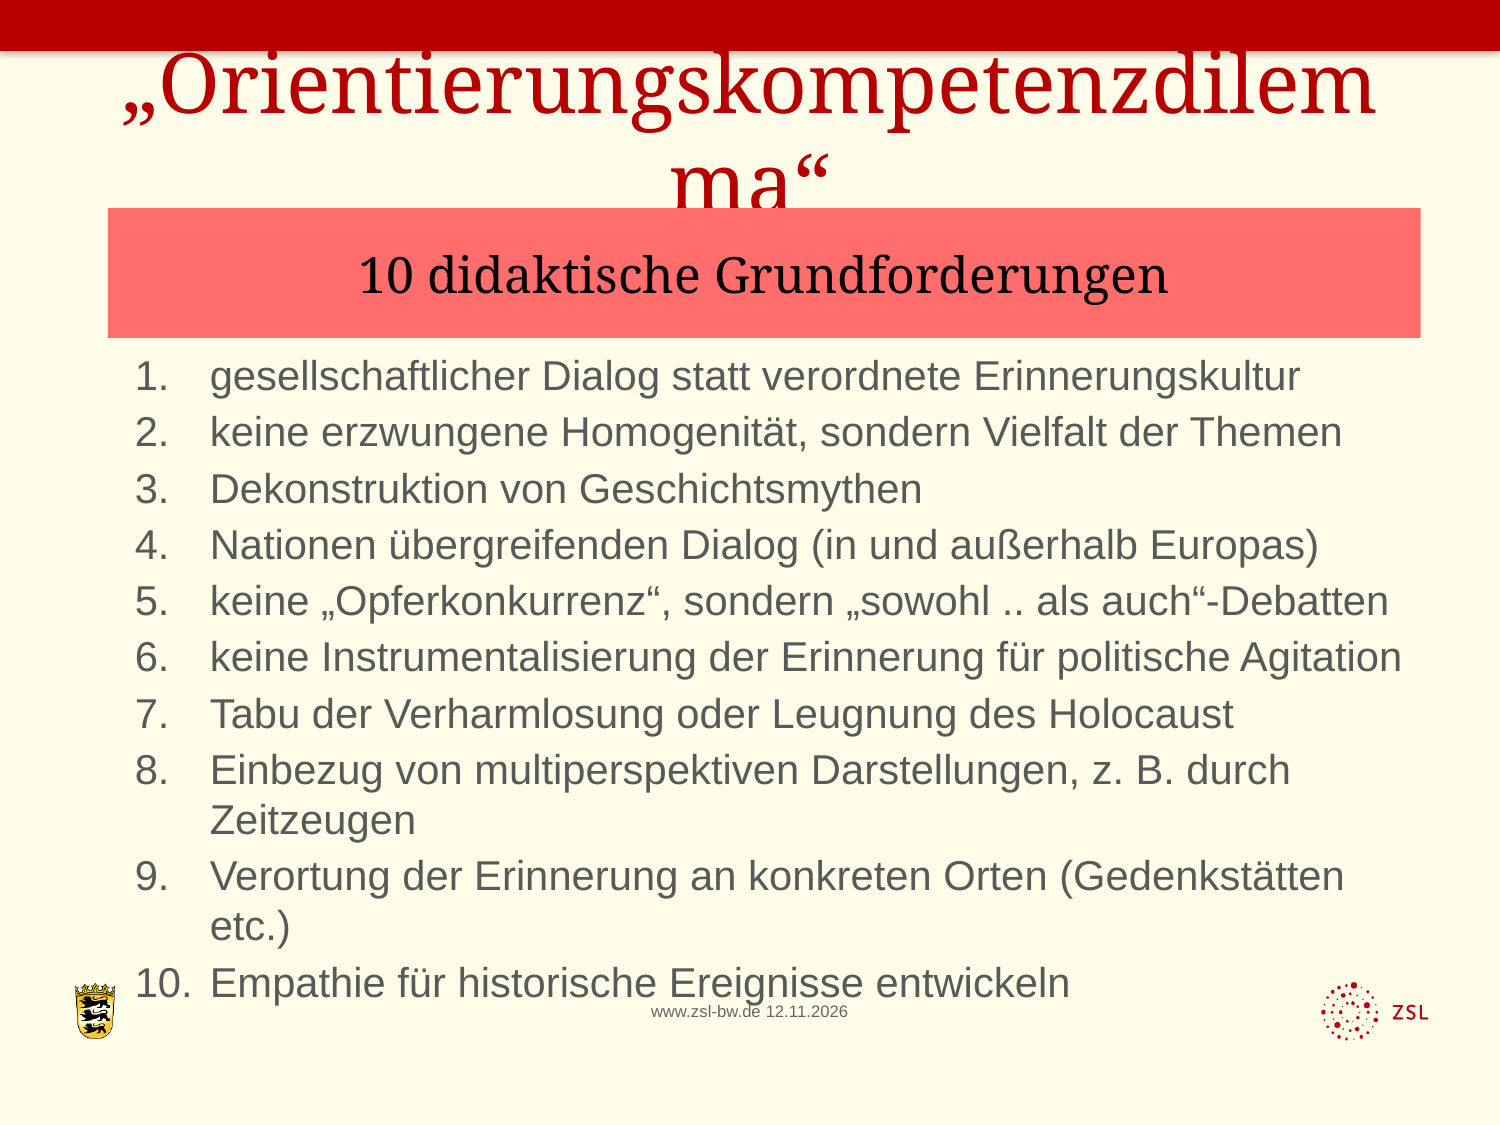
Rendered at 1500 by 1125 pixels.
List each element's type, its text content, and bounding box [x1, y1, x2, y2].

text_box 10 didaktische Grundforderungen [107, 208, 1421, 338]
picture [73, 981, 117, 1041]
picture [1320, 1000, 1429, 1041]
title „Orientierungskompetenzdilemma“ [75, 42, 1425, 218]
list gesellschaftlicher Dialog statt verordnete Erinnerungskultur keine erzwungene Homogenität, sondern Vielfalt der Themen Dekonstruktion von Geschichtsmythen Nationen übergreifenden Dialog (in und außerhalb Europas) keine „Opferkonkurrenz“, sondern „sowohl .. als auch“-Debatten keine Instrumentalisierung der Erinnerung für politische Agitation Tabu der Verharmlosung oder Leugnung des Holocaust Einbezug von multiperspektiven Darstellungen, z. B. durch Zeitzeugen Verortung der Erinnerung an konkreten Orten (Gedenkstätten etc.) Empathie für historische Ereignisse entwickeln [102, 341, 1453, 1000]
